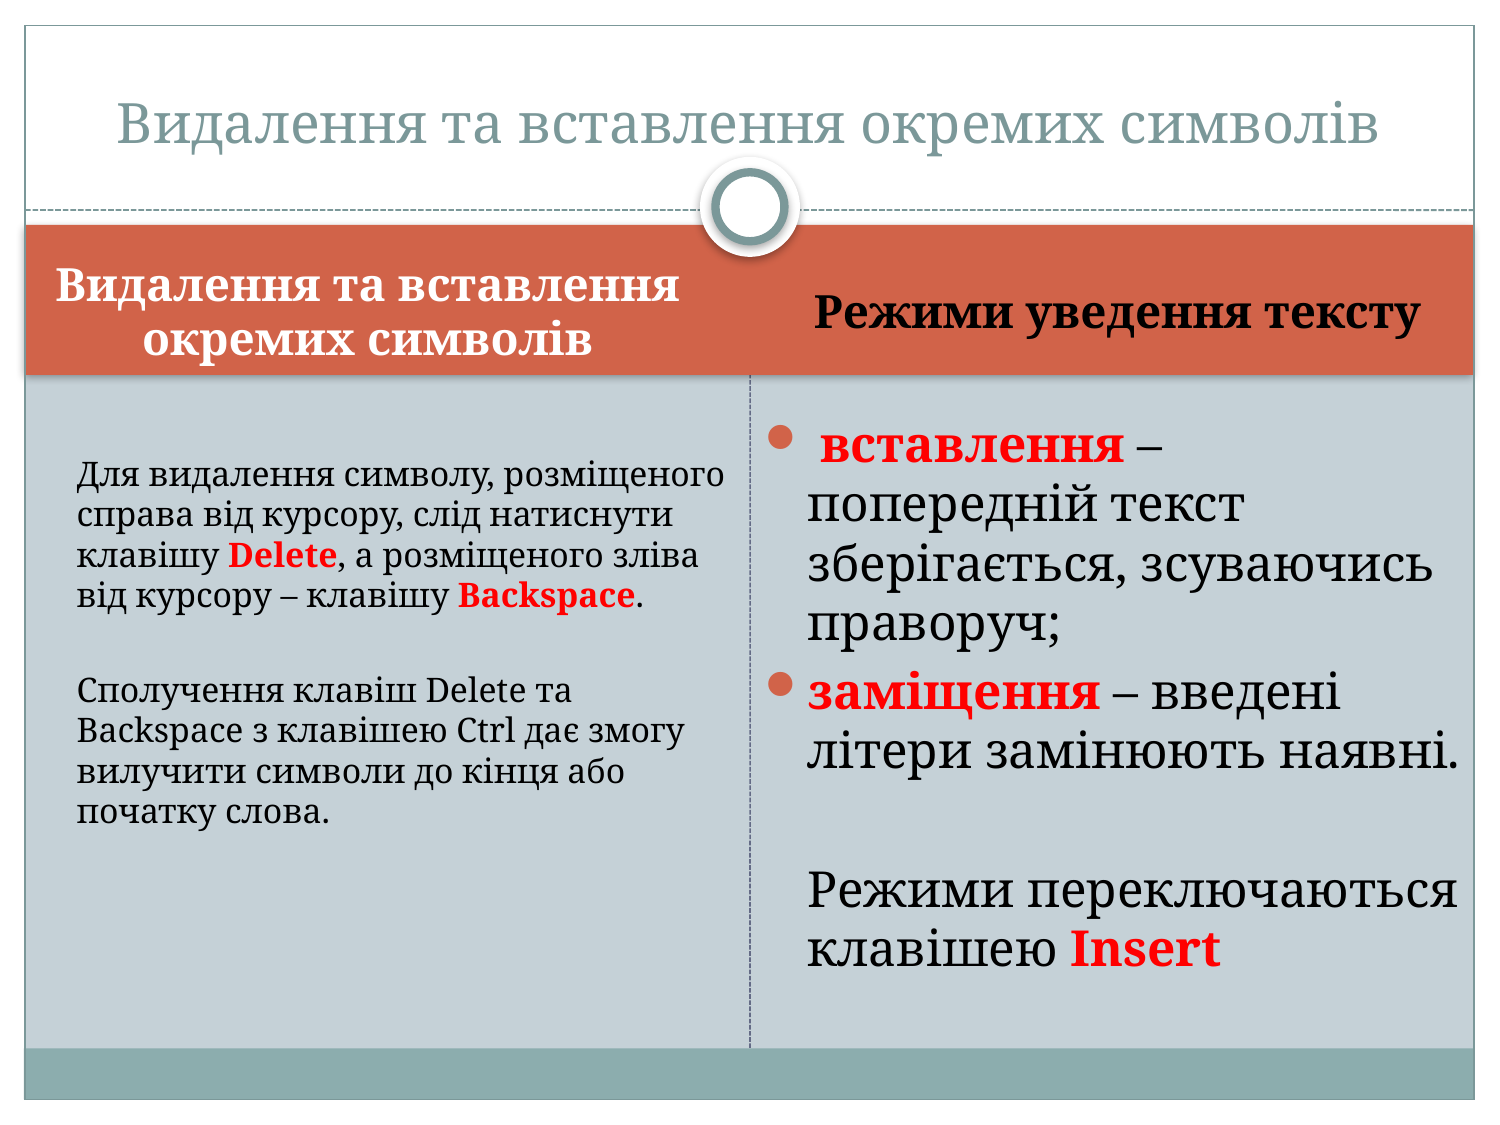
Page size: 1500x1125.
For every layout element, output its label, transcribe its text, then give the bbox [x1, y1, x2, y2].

title Видалення та вставлення окремих символів [49, 37, 1450, 162]
list вставлення – попередній текст зберігається, зсуваючись праворуч; заміщення – введені літери замінюють наявні. Режими переключаються клавішею Insert [750, 405, 1477, 1033]
list Для видалення символу, розміщеного справа від курсору, слід натиснути клавішу Delete, а розміщеного зліва від курсору – клавішу Backspace. Сполучення клавіш Delete та Backspace з клавішею Ctrl дає змогу вилучити символи до кінця або початку слова. [23, 445, 750, 879]
list Видалення та вставлення окремих символів [22, 249, 714, 371]
list Режими уведення тексту [785, 249, 1450, 371]
